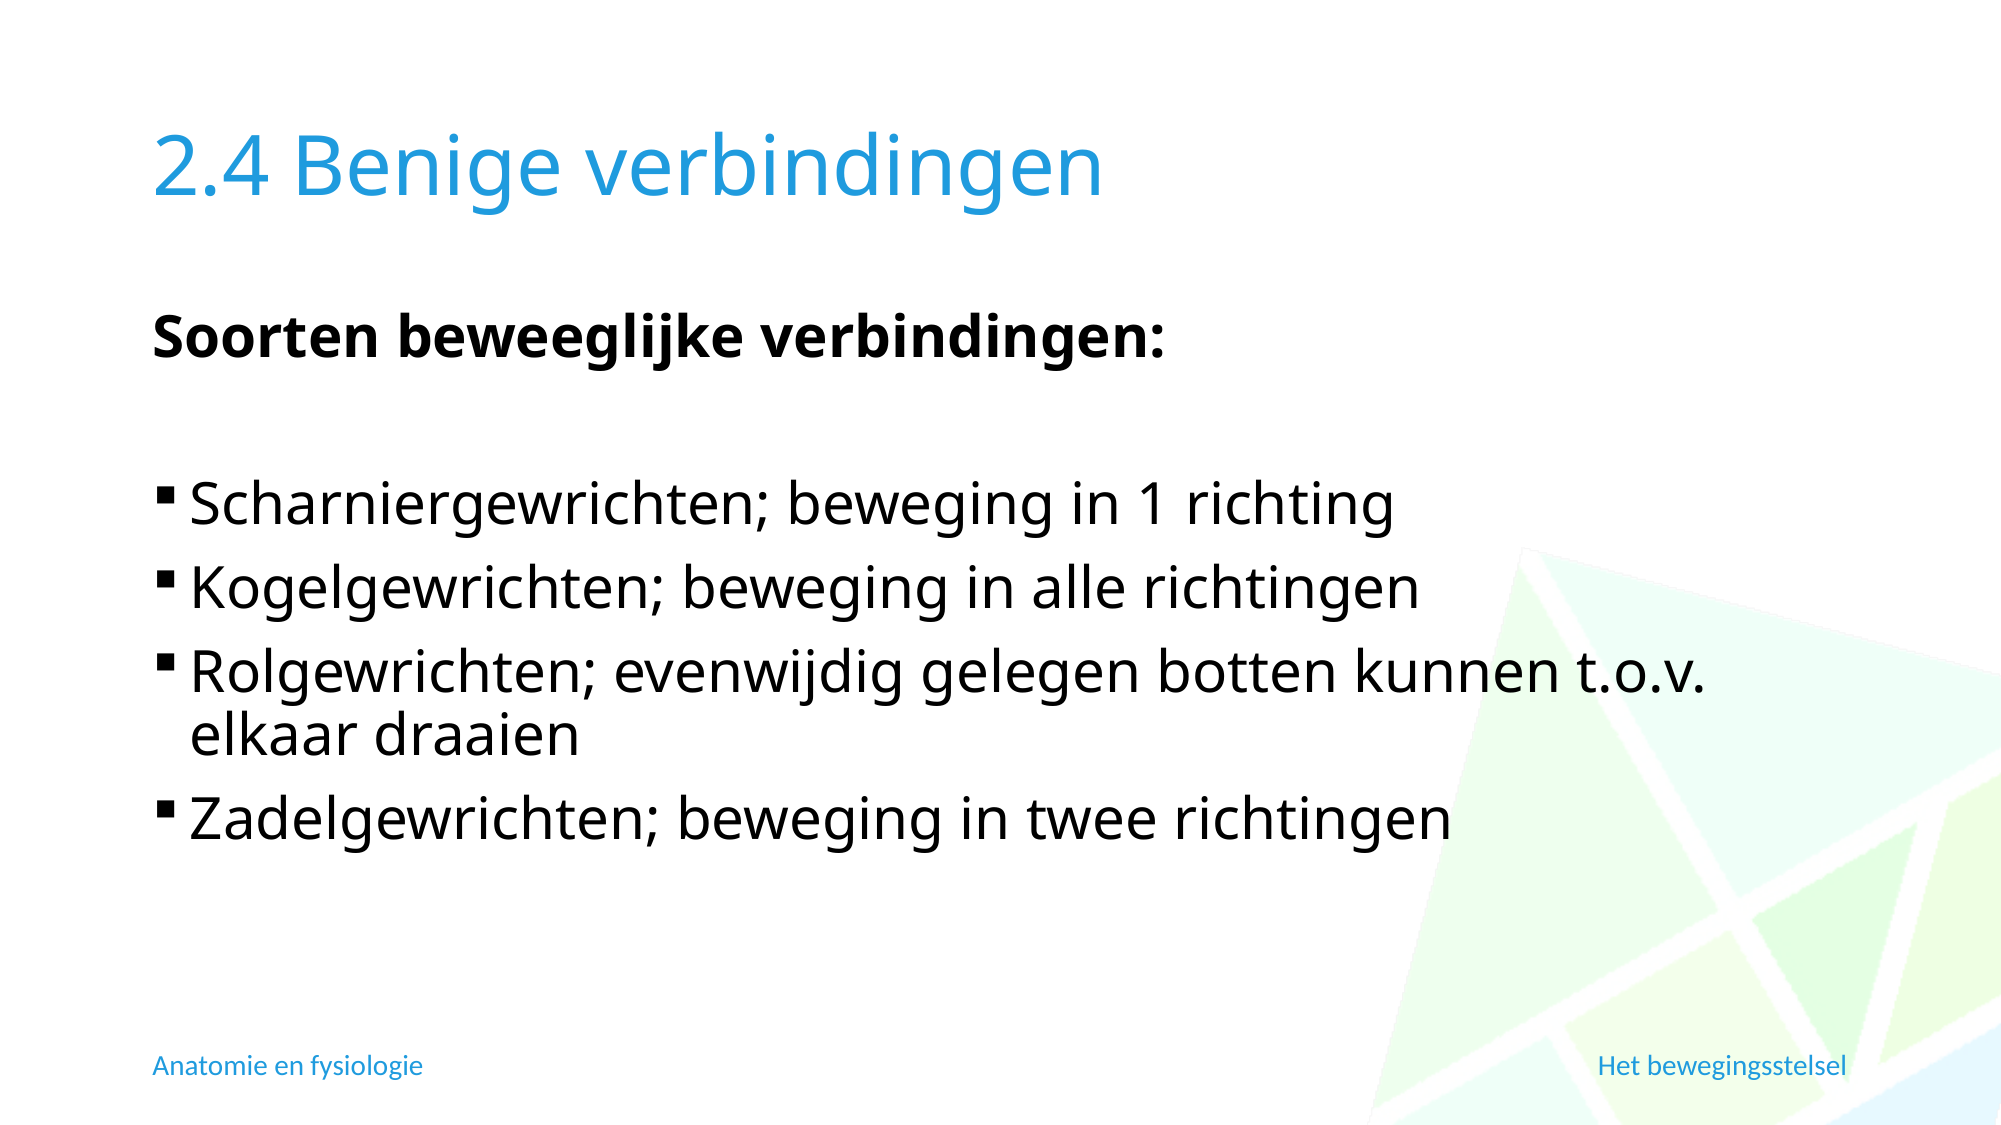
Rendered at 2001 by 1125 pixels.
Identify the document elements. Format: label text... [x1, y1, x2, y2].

list Anatomie en fysiologie [137, 1042, 588, 1103]
list Soorten beweeglijke verbindingen: Scharniergewrichten; beweging in 1 richting Kogelgewrichten; beweging in alle richtingen Rolgewrichten; evenwijdig gelegen botten kunnen t.o.v. elkaar draaien Zadelgewrichten; beweging in twee richtingen [137, 299, 1863, 1014]
list Het bewegingsstelsel [1412, 1042, 1863, 1103]
title 2.4 Benige verbindingen [137, 59, 1863, 278]
